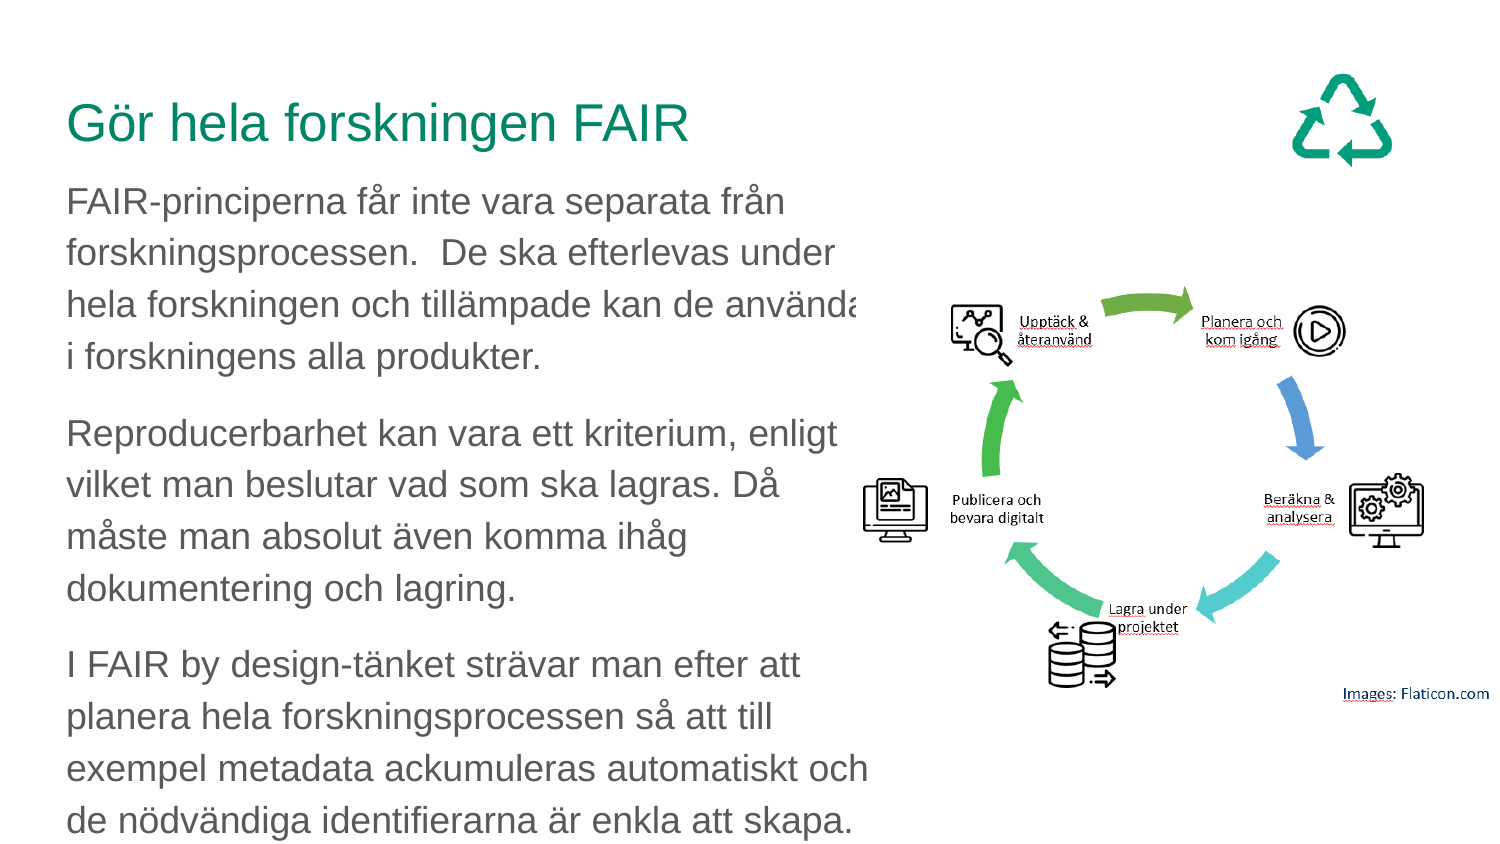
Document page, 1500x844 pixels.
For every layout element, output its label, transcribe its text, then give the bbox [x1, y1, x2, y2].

list FAIR-principerna får inte vara separata från forskningsprocessen. De ska efterlevas under hela forskningen och tillämpade kan de användas i forskningens alla produkter. Reproducerbarhet kan vara ett kriterium, enligt vilket man beslutar vad som ska lagras. Då måste man absolut även komma ihåg dokumentering och lagring. I FAIR by design-tänket strävar man efter att planera hela forskningsprocessen så att till exempel metadata ackumuleras automatiskt och de nödvändiga identifierarna är enkla att skapa. [51, 154, 905, 707]
picture [856, 282, 1495, 707]
title Gör hela forskningen FAIR [51, 72, 853, 154]
picture [1283, 65, 1401, 175]
